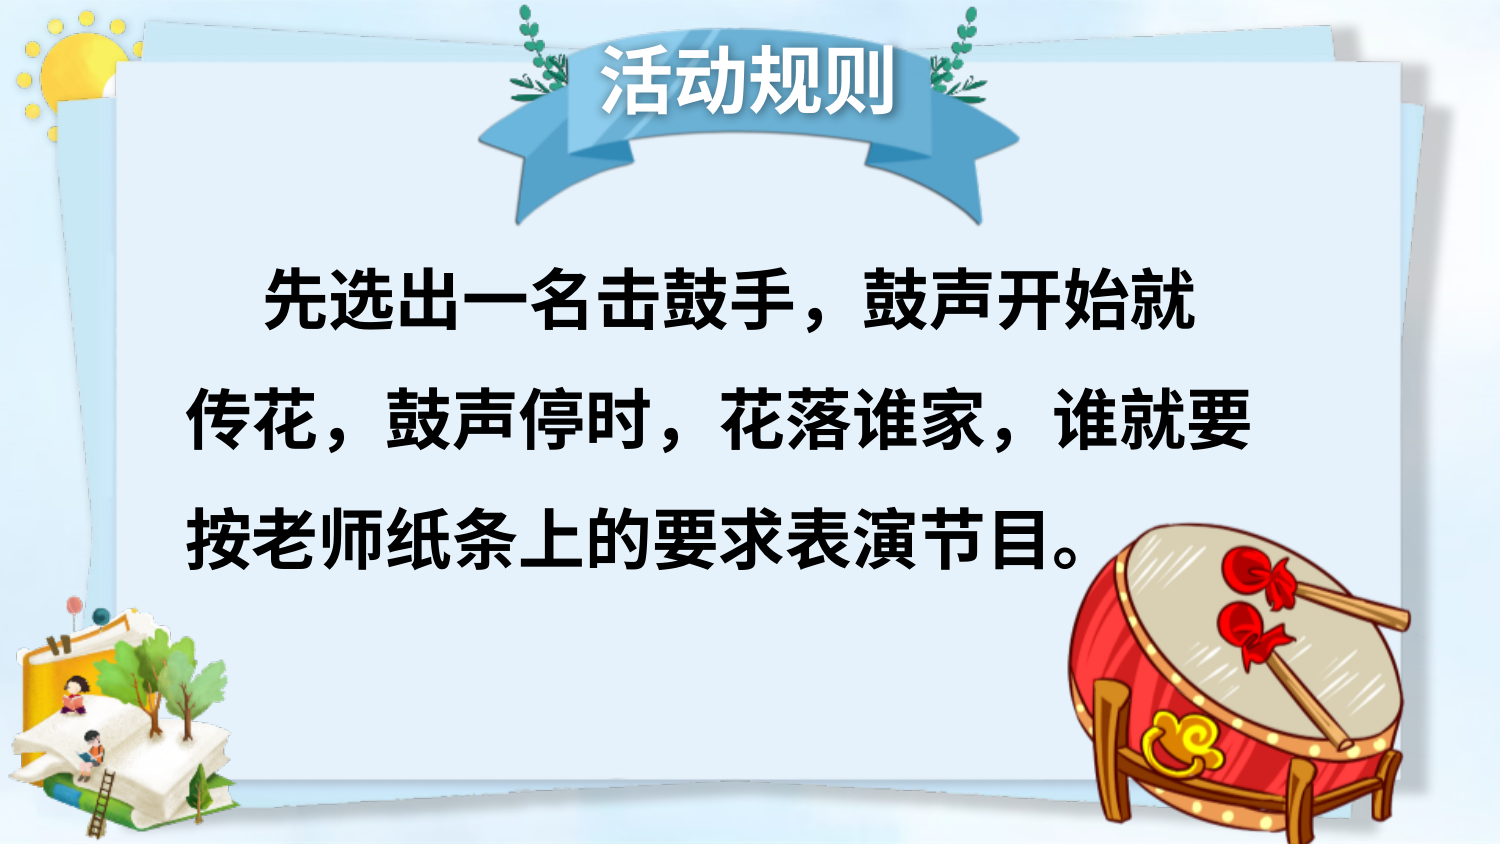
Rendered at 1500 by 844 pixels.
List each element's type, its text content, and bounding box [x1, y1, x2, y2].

text_box 先选出一名击鼓手，鼓声开始就传花，鼓声停时，花落谁家，谁就要按老师纸条上的要求表演节目。 [170, 210, 1277, 586]
picture [0, 0, 1500, 844]
text_box 活动规则 [583, 25, 941, 131]
